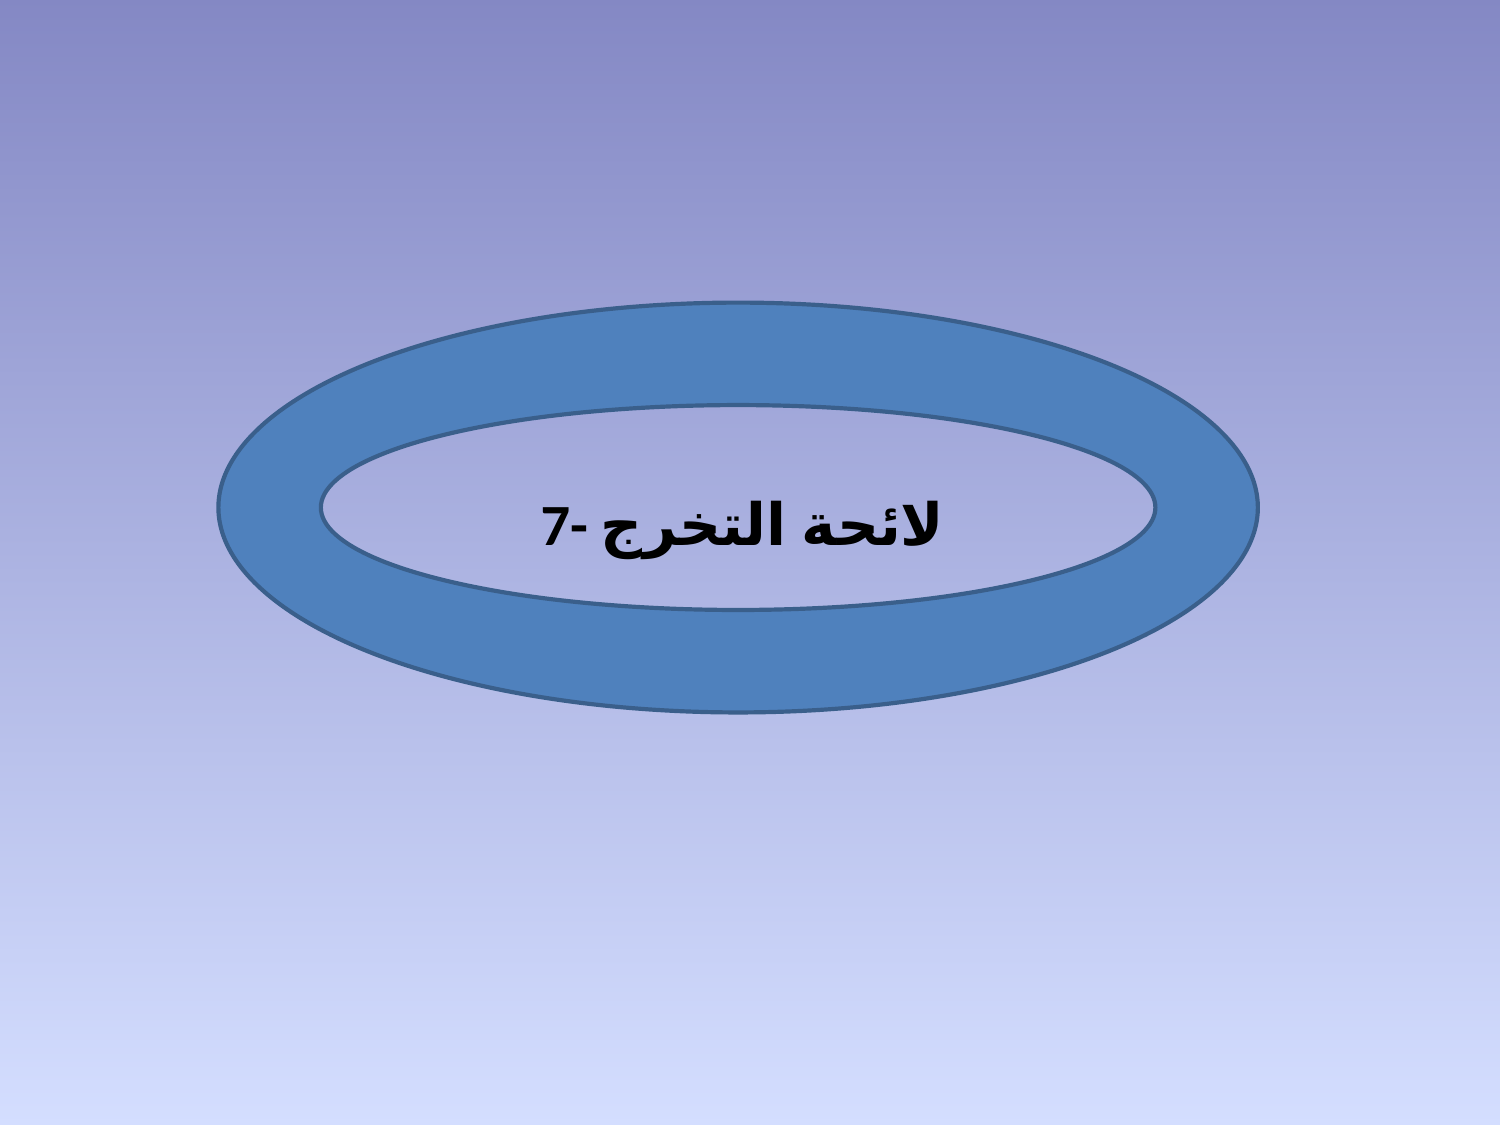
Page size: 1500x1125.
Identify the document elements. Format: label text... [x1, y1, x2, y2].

text_box [216, 300, 1260, 715]
text_box 7- لائحة التخرج [407, 479, 1093, 565]
